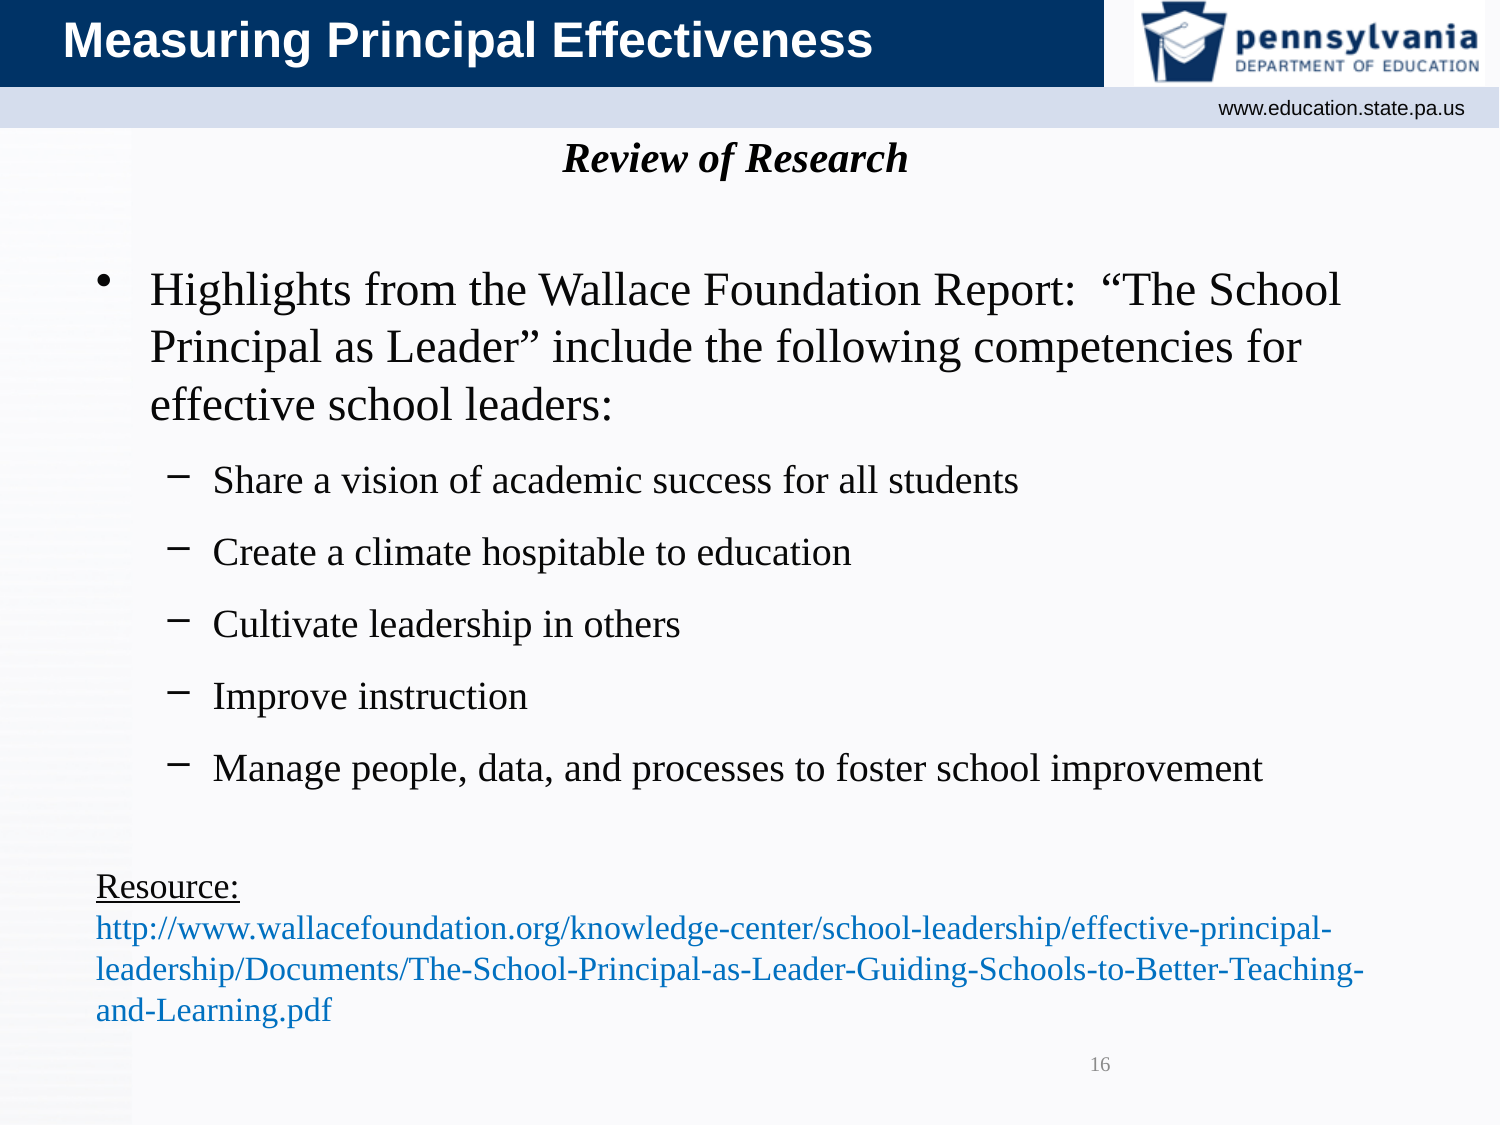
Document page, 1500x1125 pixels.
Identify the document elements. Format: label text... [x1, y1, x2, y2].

picture [0, 0, 1500, 1125]
list Highlights from the Wallace Foundation Report: “The School Principal as Leader” include the following competencies for effective school leaders: Share a vision of academic success for all students Create a climate hospitable to education Cultivate leadership in others Improve instruction Manage people, data, and processes to foster school improvement Resource: http://www.wallacefoundation.org/knowledge-center/school-leadership/effective-principal-leadership/Documents/The-School-Principal-as-Leader-Guiding-Schools-to-Better-Teaching-and-Learning.pdf [81, 249, 1431, 1037]
slide_number 16 [1074, 1042, 1425, 1103]
title Review of Research [60, 82, 1411, 189]
